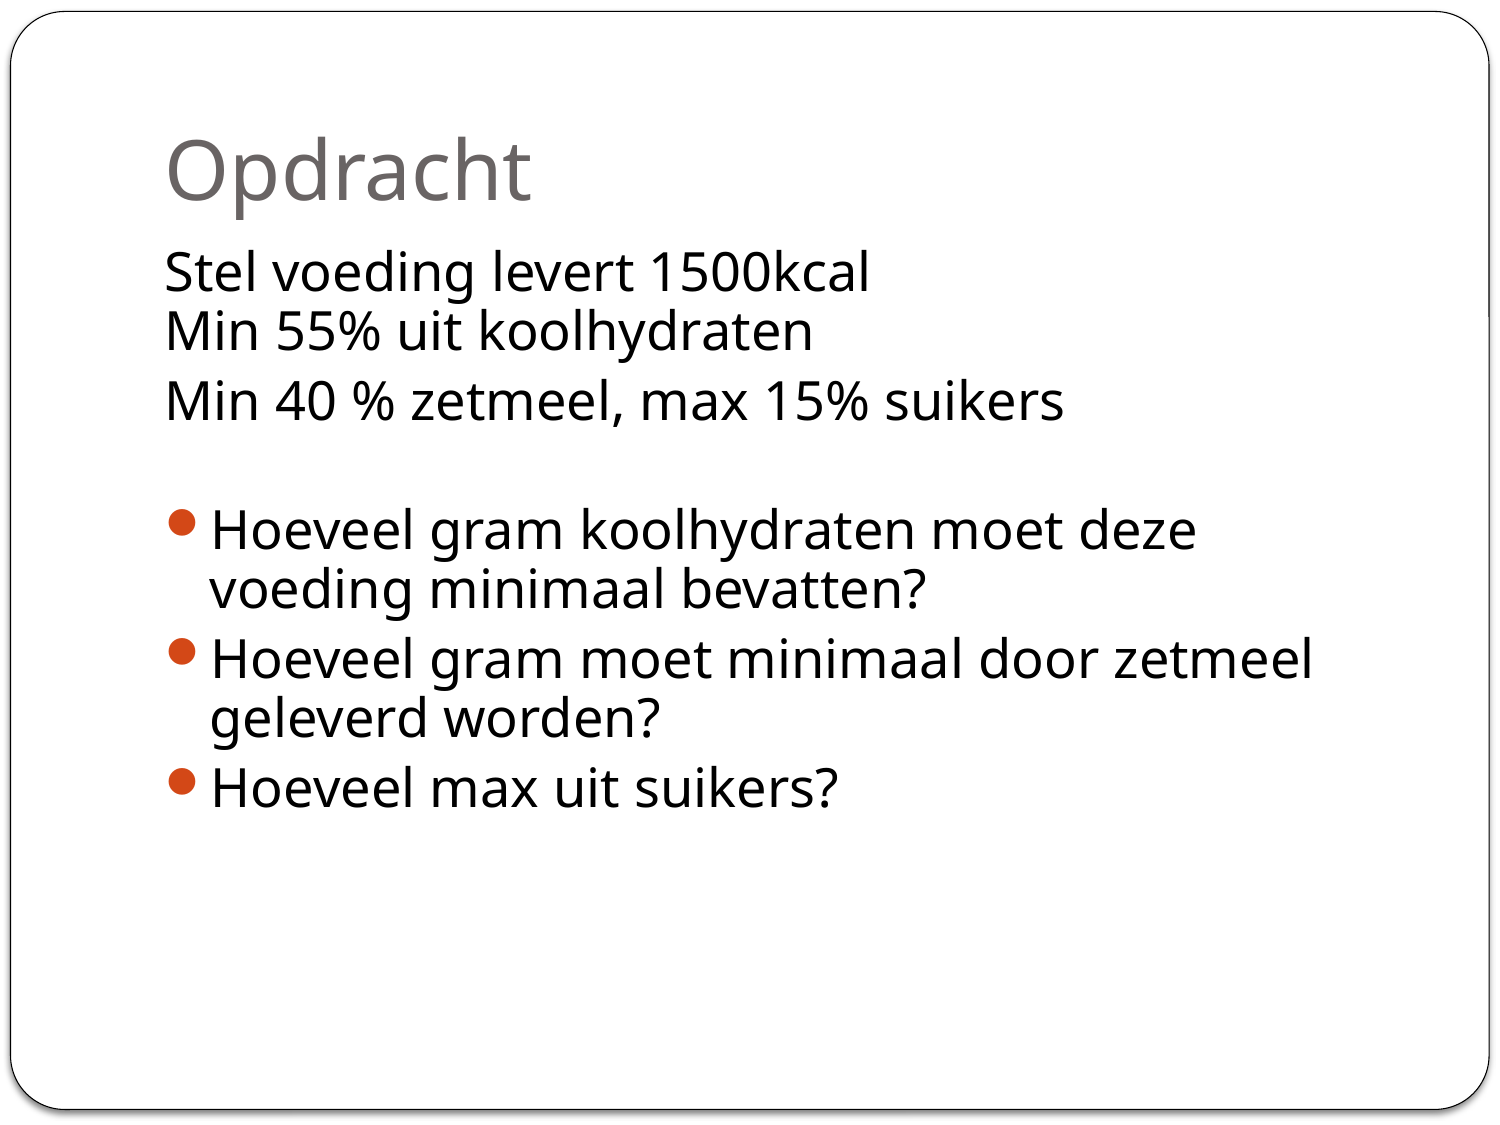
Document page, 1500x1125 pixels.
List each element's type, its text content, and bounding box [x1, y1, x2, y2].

title Opdracht [150, 45, 1425, 233]
list Stel voeding levert 1500kcal Min 55% uit koolhydraten Min 40 % zetmeel, max 15% suikers Hoeveel gram koolhydraten moet deze voeding minimaal bevatten? Hoeveel gram moet minimaal door zetmeel geleverd worden? Hoeveel max uit suikers? [150, 237, 1425, 988]
